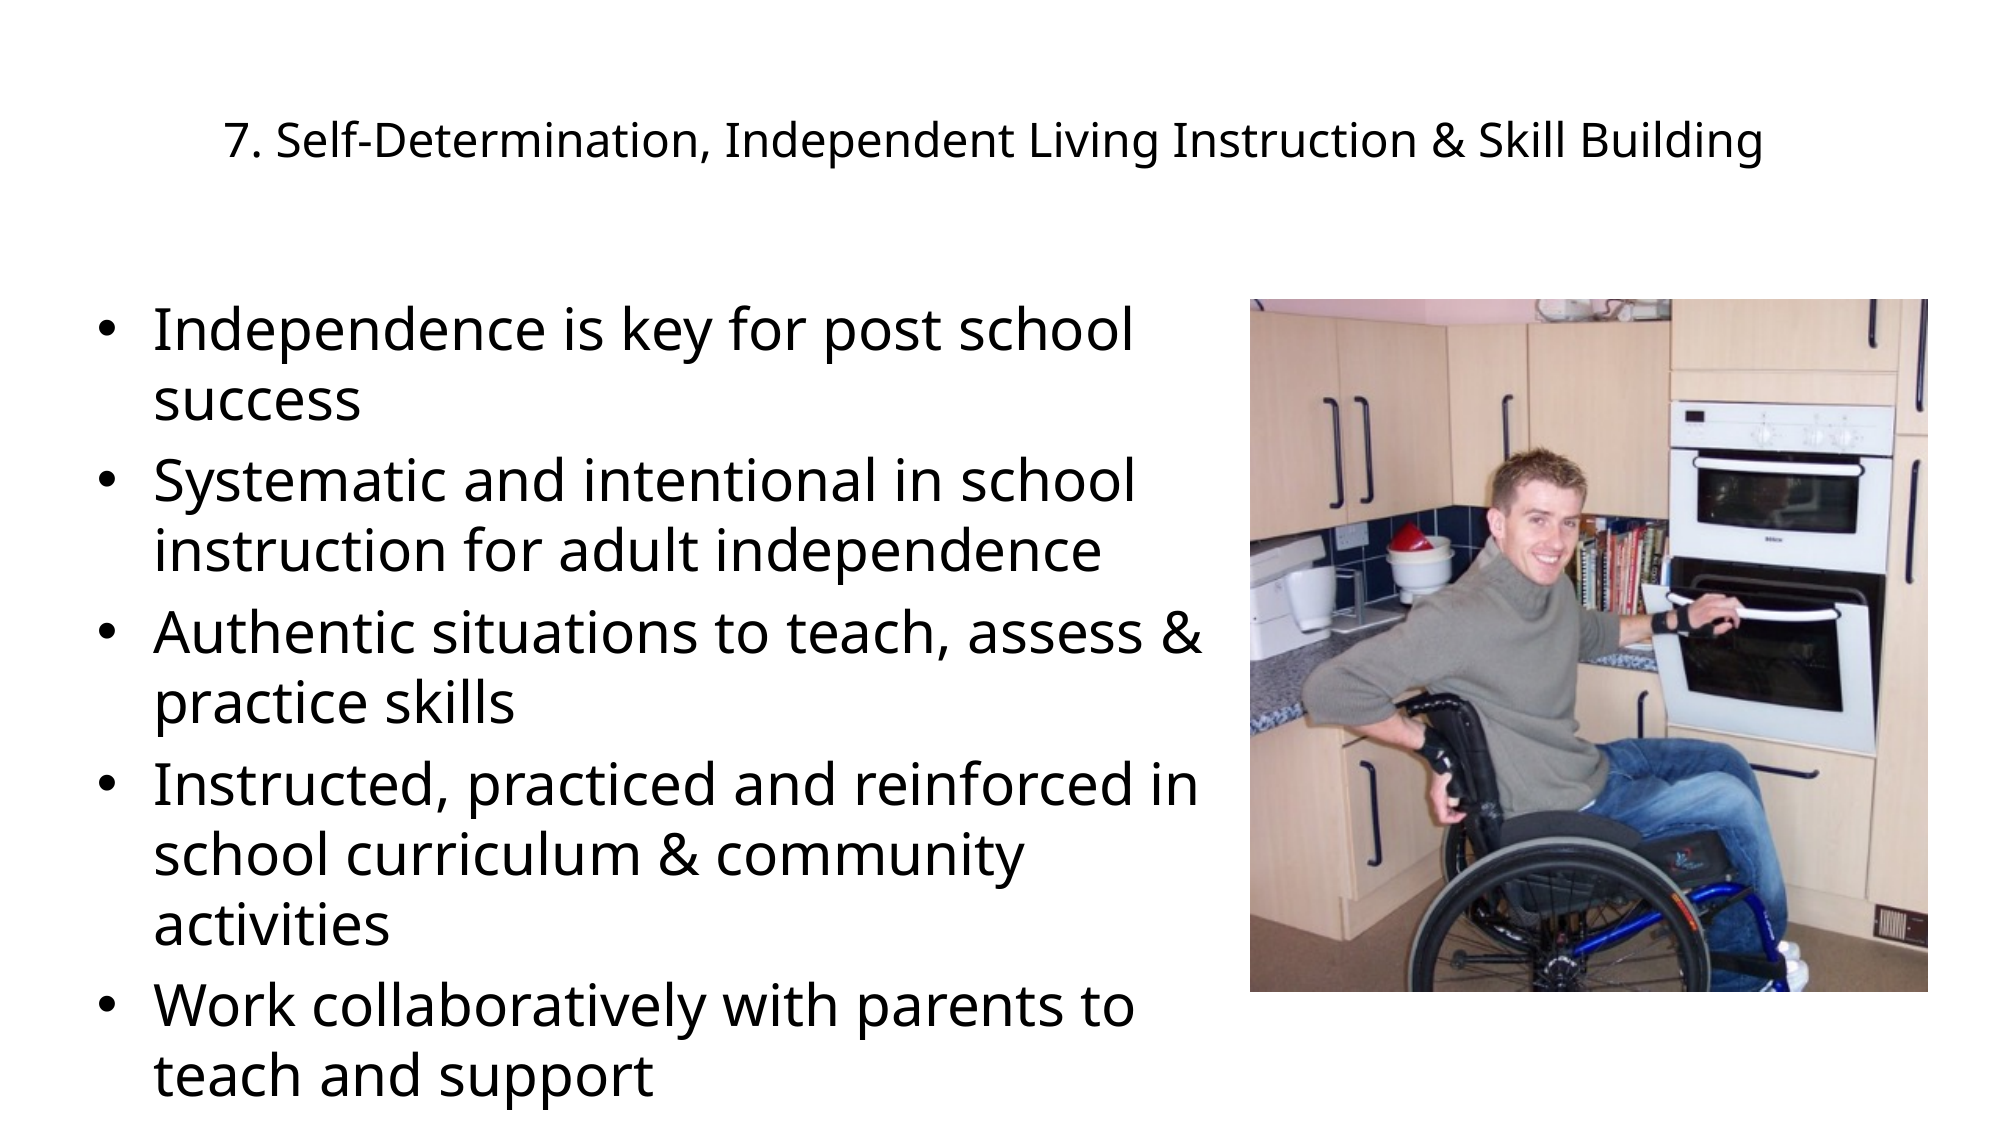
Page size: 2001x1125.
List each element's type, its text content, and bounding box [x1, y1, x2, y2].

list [1249, 299, 1929, 992]
title 7. Self-Determination, Independent Living Instruction & Skill Building [33, 45, 1956, 233]
list Independence is key for post school success Systematic and intentional in school instruction for adult independence Authentic situations to teach, assess & practice skills Instructed, practiced and reinforced in school curriculum & community activities Work collaboratively with parents to teach and support [81, 284, 1237, 1047]
